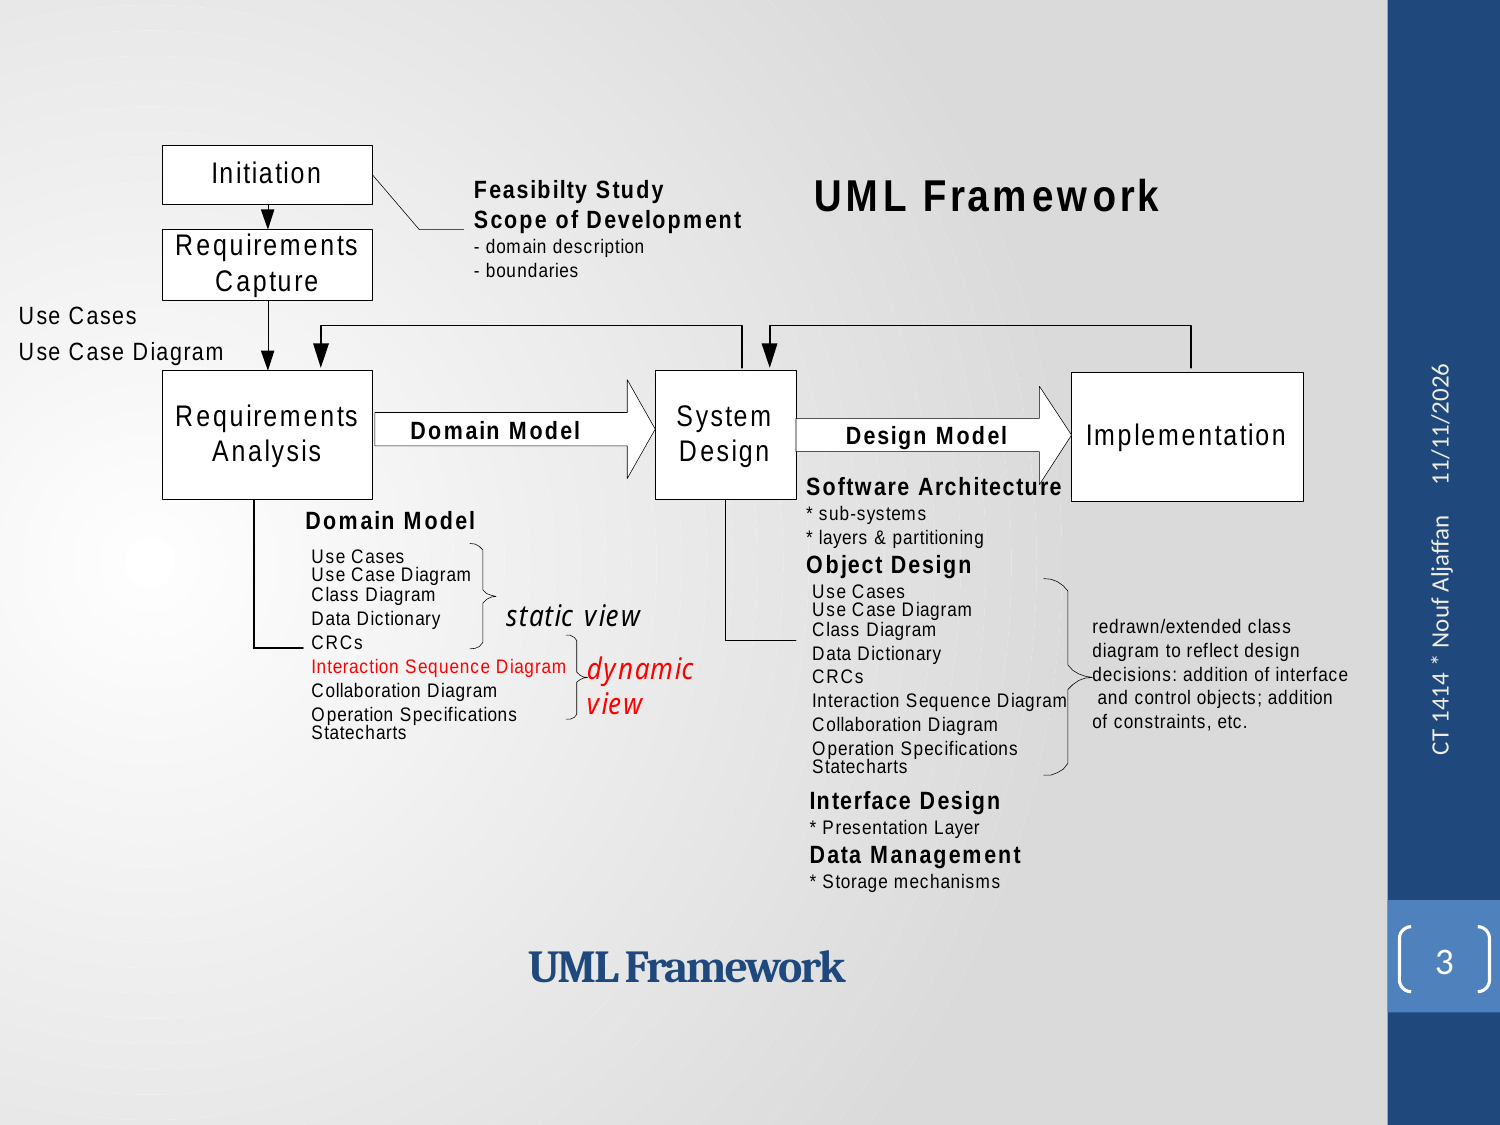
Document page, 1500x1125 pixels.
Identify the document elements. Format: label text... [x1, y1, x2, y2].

slide_number 3 [1397, 925, 1492, 994]
picture [4, 127, 1353, 894]
footer CT 1414 * Nouf Aljaffan [1408, 500, 1469, 889]
title UML Framework [49, 901, 1325, 999]
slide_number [1408, 100, 1469, 500]
